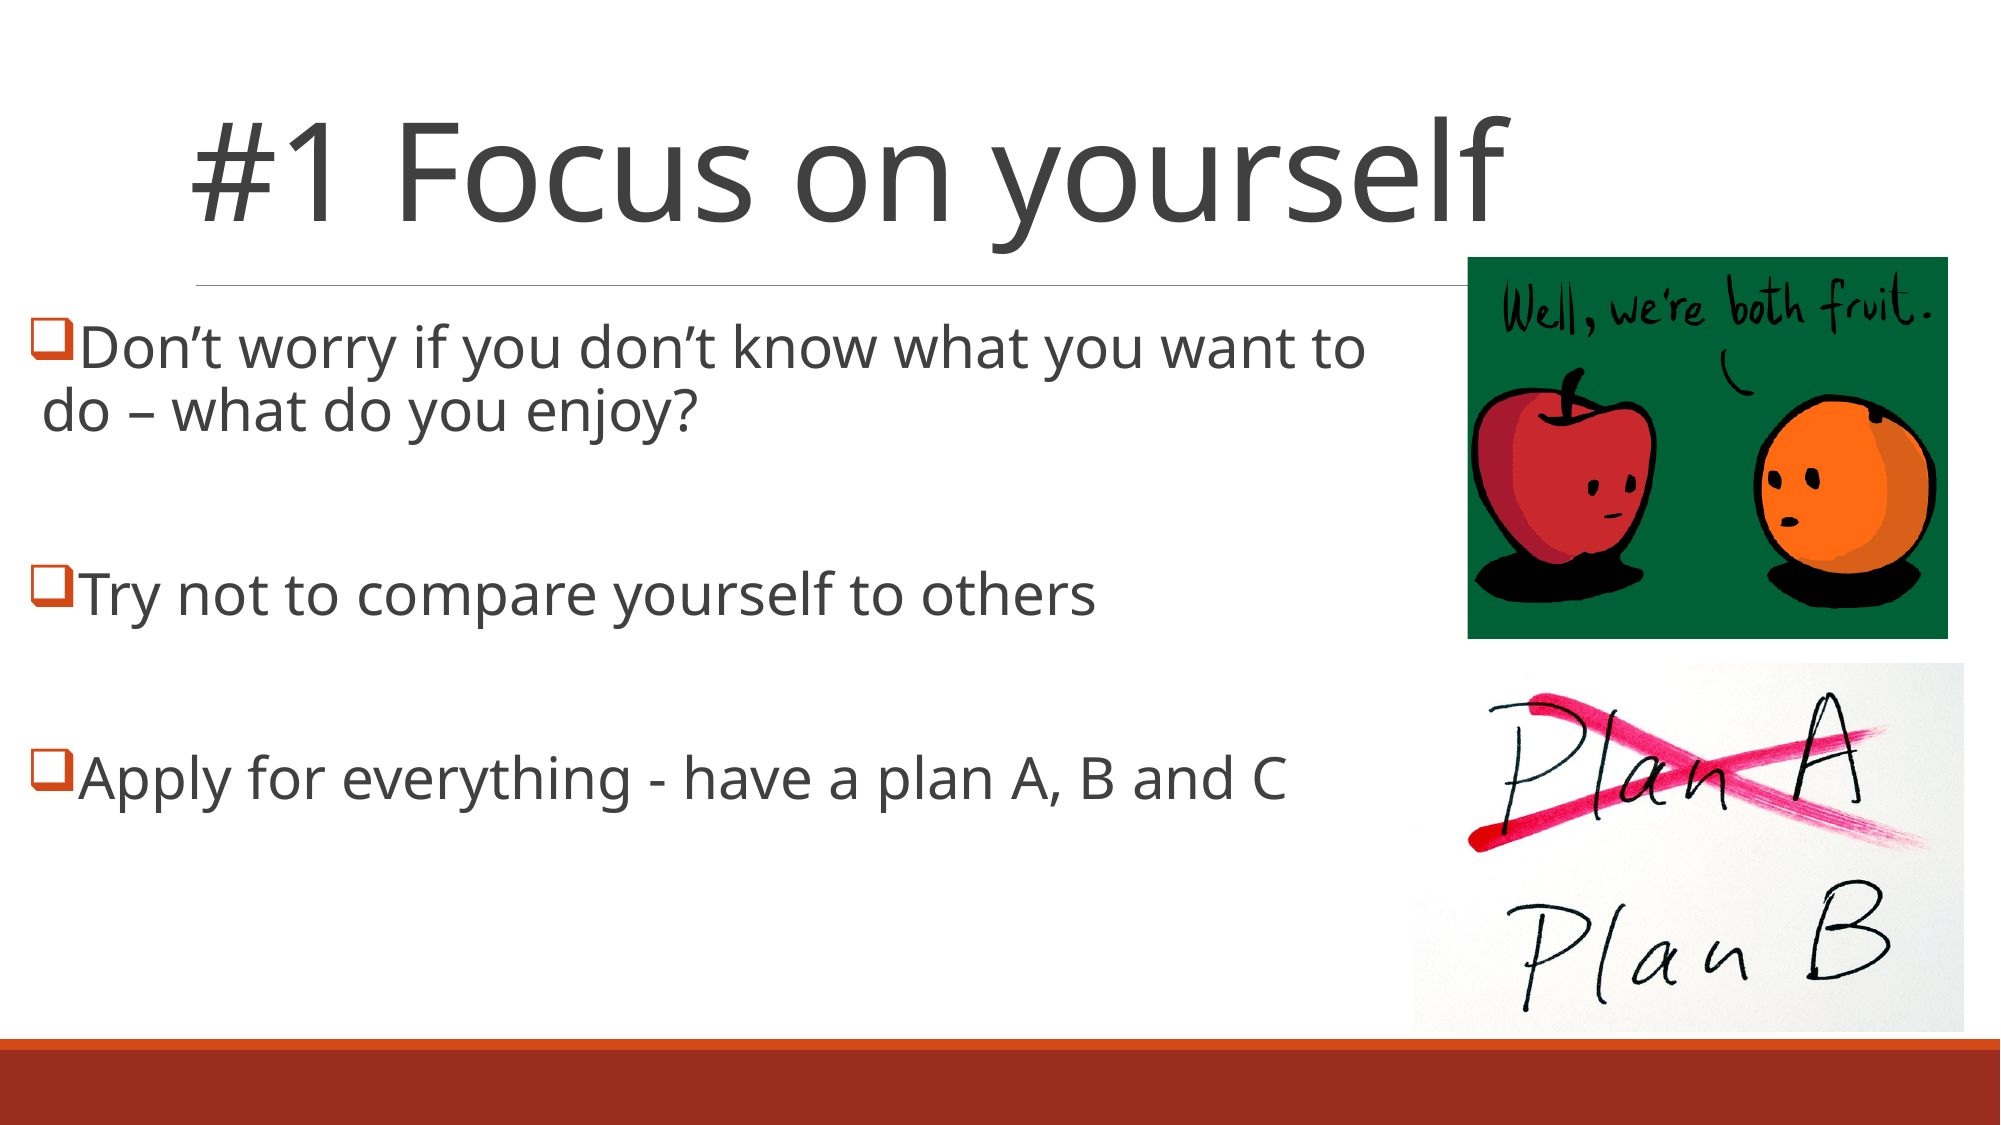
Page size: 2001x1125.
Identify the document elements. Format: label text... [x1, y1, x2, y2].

title #1 Focus on yourself [174, 19, 1825, 258]
picture [1467, 256, 1949, 640]
list Don’t worry if you don’t know what you want to do – what do you enjoy? Try not to compare yourself to others Apply for everything - have a plan A, B and C [26, 310, 1452, 1070]
picture [1412, 662, 1965, 1033]
